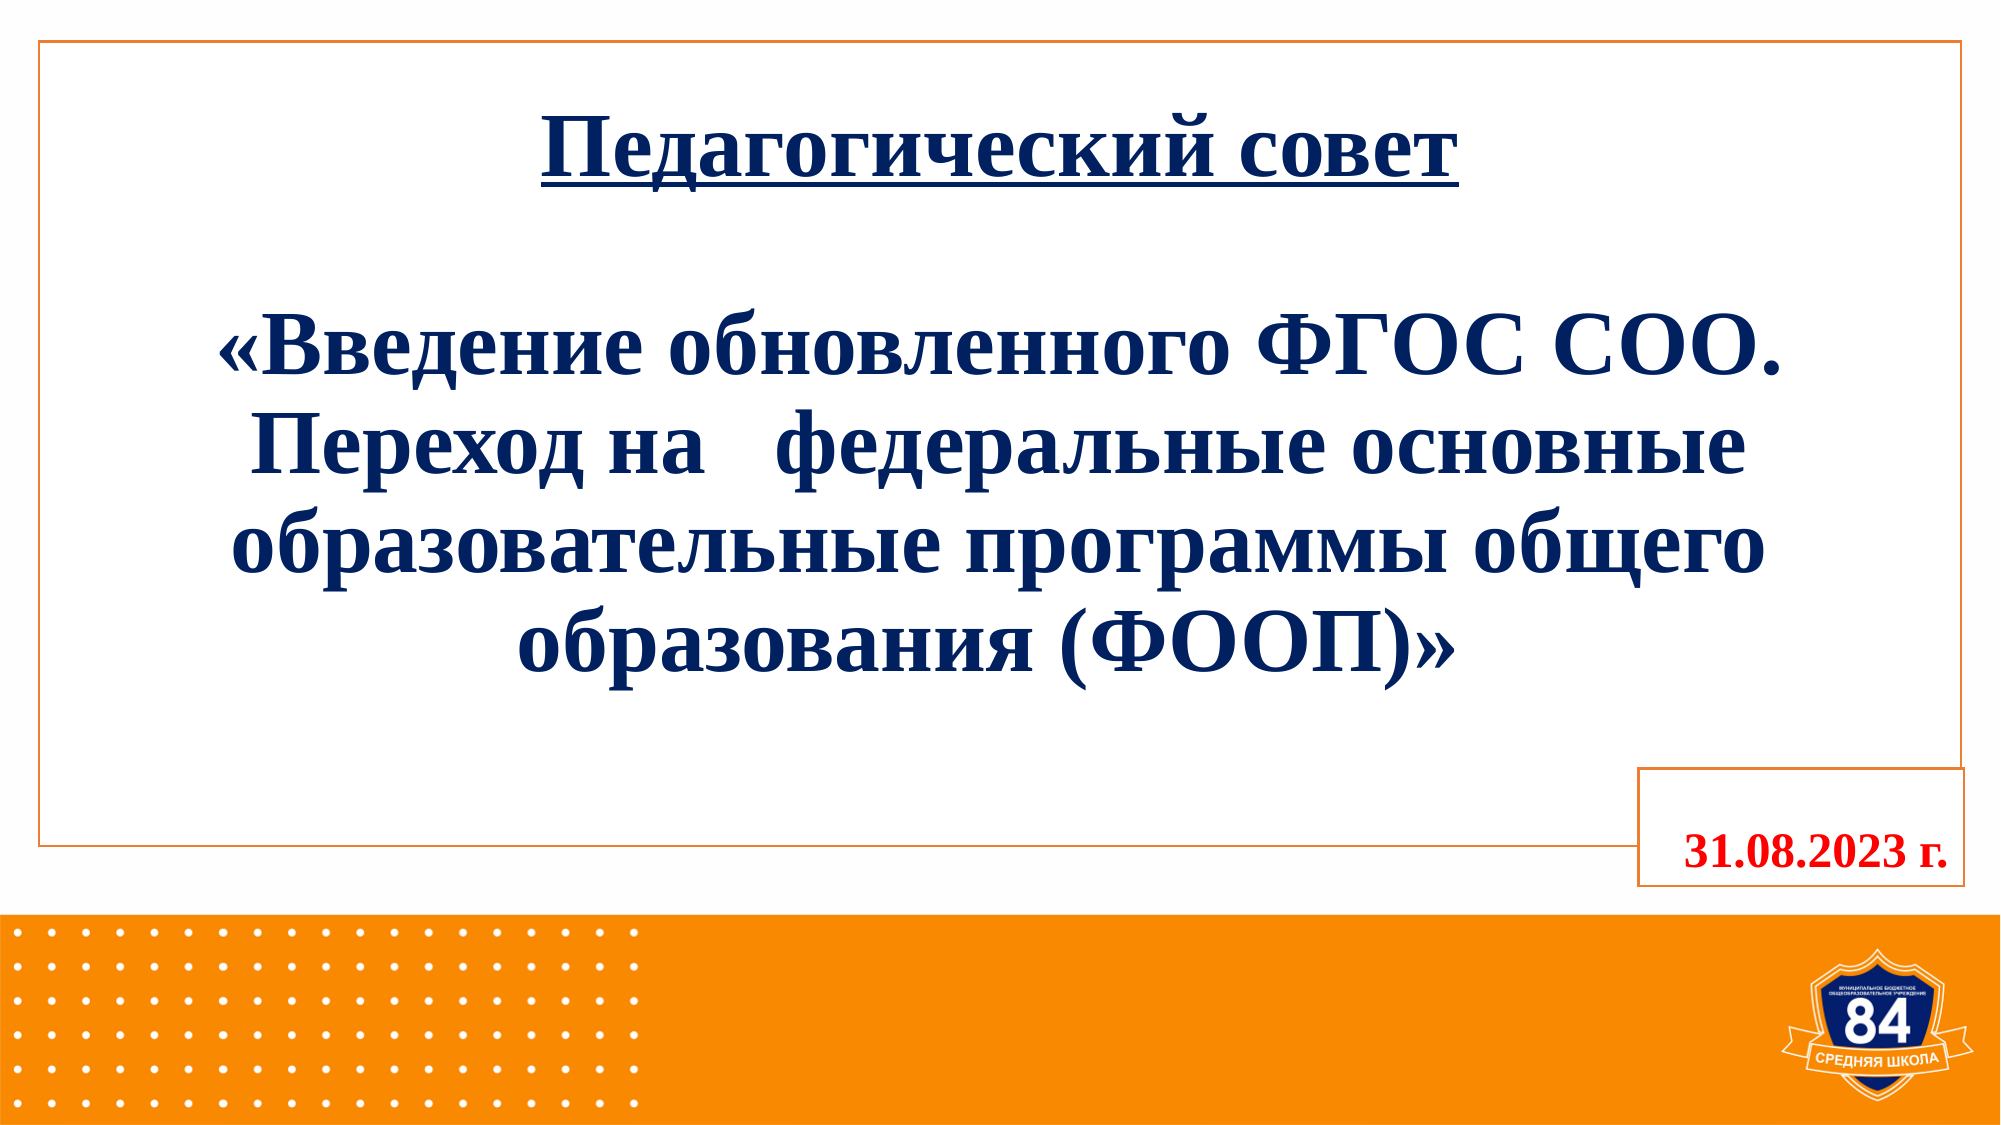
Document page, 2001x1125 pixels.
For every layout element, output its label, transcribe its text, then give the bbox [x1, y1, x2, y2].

title Педагогический совет «Введение обновленного ФГОС СОО. Переход на федеральные основные образовательные программы общего образования (ФООП)» [38, 40, 1962, 847]
picture [0, 0, 2001, 1125]
list 31.08.2023 г. [1637, 767, 1965, 887]
